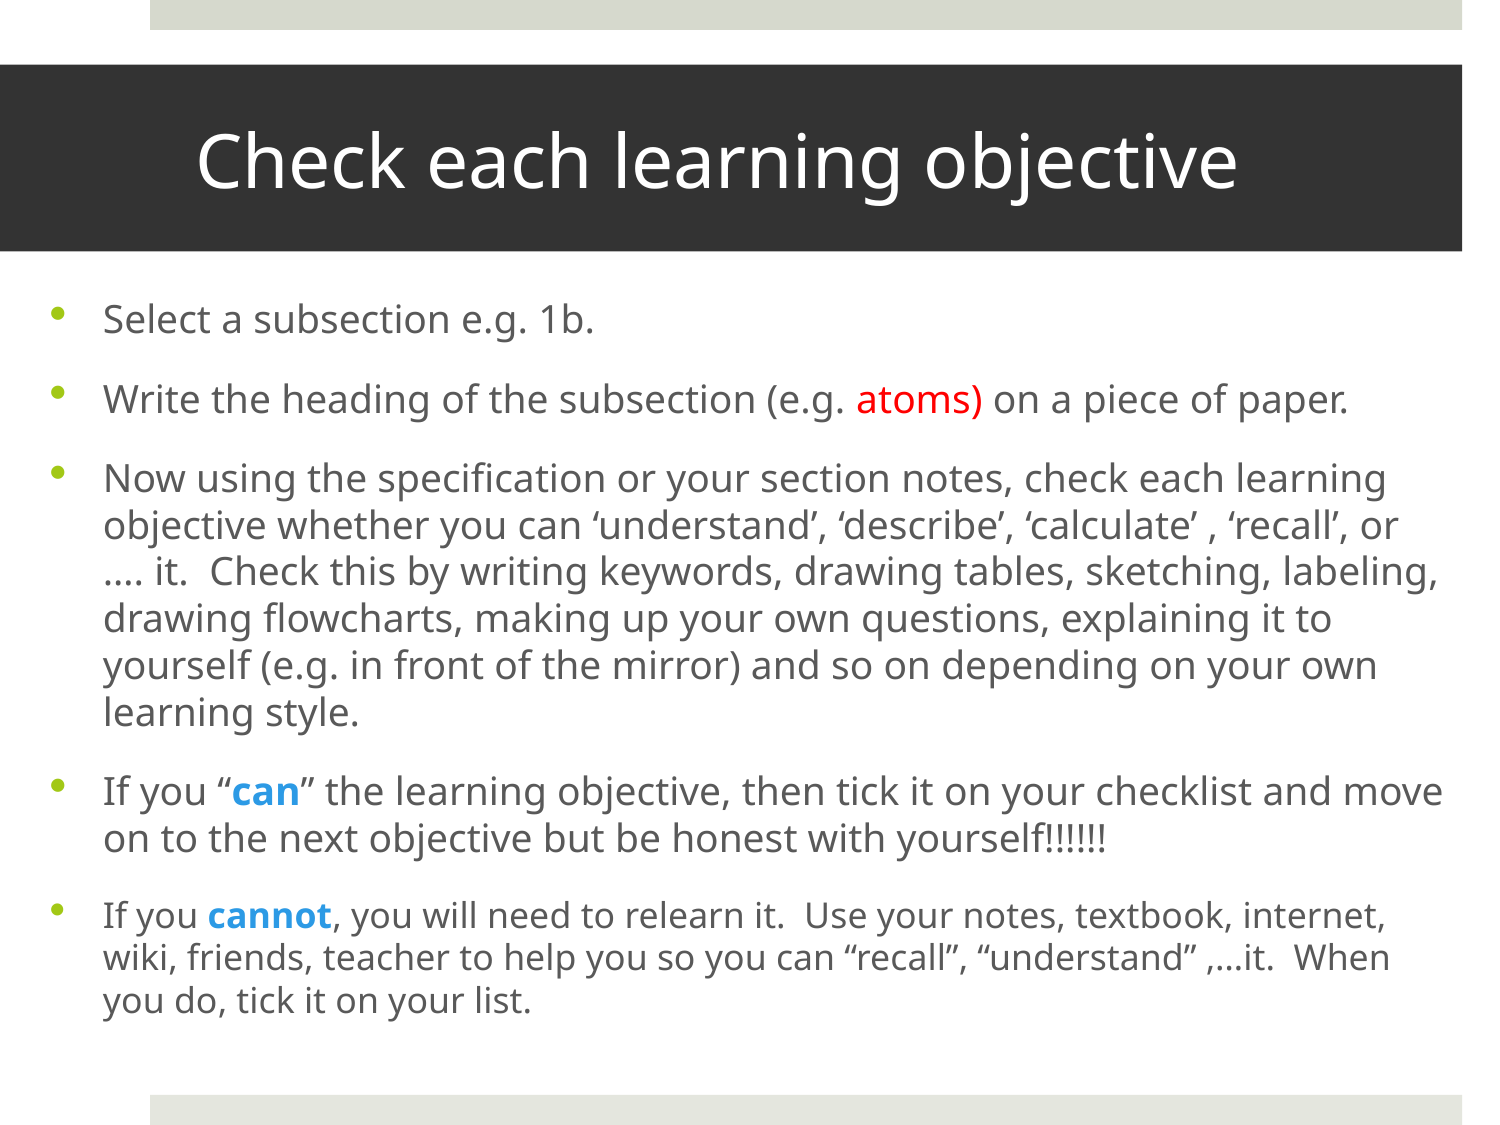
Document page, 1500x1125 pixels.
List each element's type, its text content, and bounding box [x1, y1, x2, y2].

title Check each learning objective [0, 64, 1463, 252]
list Select a subsection e.g. 1b. Write the heading of the subsection (e.g. atoms) on a piece of paper. Now using the specification or your section notes, check each learning objective whether you can ‘understand’, ‘describe’, ‘calculate’ , ‘recall’, or …. it. Check this by writing keywords, drawing tables, sketching, labeling, drawing flowcharts, making up your own questions, explaining it to yourself (e.g. in front of the mirror) and so on depending on your own learning style. If you “can” the learning objective, then tick it on your checklist and move on to the next objective but be honest with yourself!!!!!! If you cannot, you will need to relearn it. Use your notes, textbook, internet, wiki, friends, teacher to help you so you can “recall”, “understand” ,…it. When you do, tick it on your list. [36, 287, 1463, 1035]
